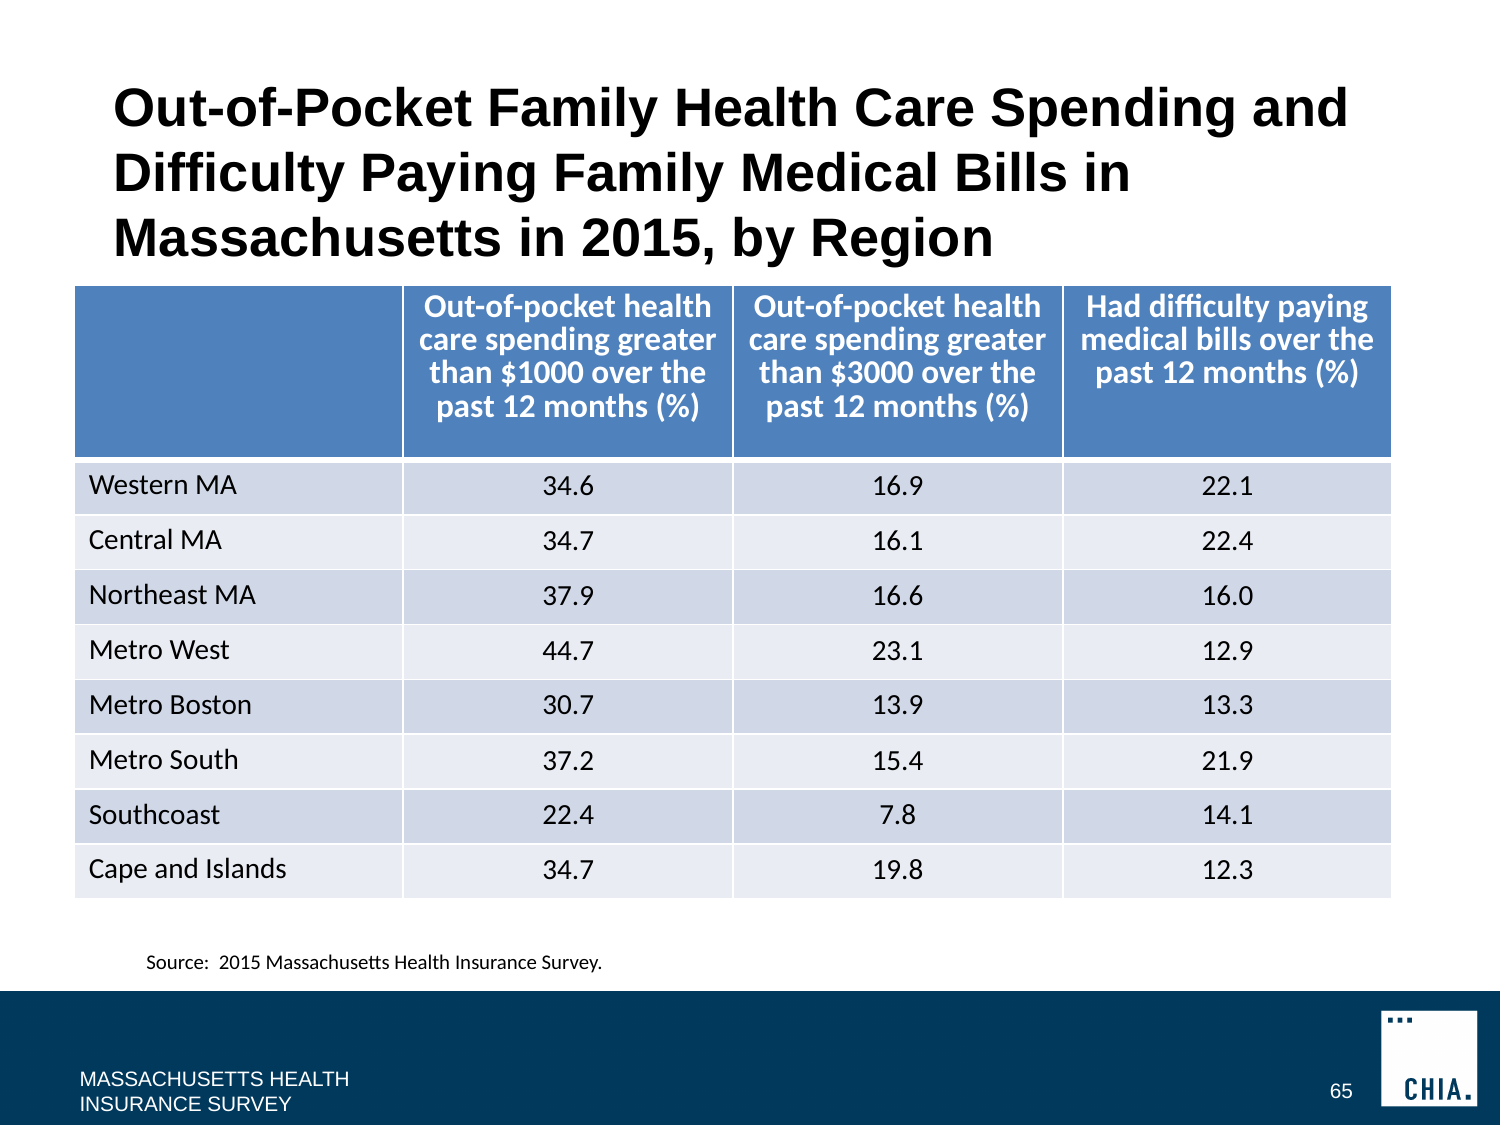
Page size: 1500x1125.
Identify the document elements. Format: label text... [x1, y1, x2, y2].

table_cell 16.0 [1064, 570, 1391, 624]
table_cell 22.4 [1064, 516, 1391, 569]
table_cell 44.7 [404, 625, 732, 679]
text_box Source: 2015 Massachusetts Health Insurance Survey. [131, 916, 1223, 1007]
slide_number 65 [1017, 1060, 1368, 1121]
table_cell 12.9 [1064, 625, 1391, 679]
table_cell Cape and Islands [75, 845, 402, 898]
picture [0, 991, 1500, 1125]
footer MASSACHUSETTS HEALTH INSURANCE SURVEY [64, 1060, 430, 1121]
table_cell Central MA [75, 516, 402, 569]
table_cell 16.1 [734, 516, 1062, 569]
table_cell 34.7 [404, 845, 732, 898]
table_cell 19.8 [734, 845, 1062, 898]
table_cell 16.6 [734, 570, 1062, 624]
table_cell 34.6 [404, 463, 732, 514]
table_cell 23.1 [734, 625, 1062, 679]
table_cell 21.9 [1064, 735, 1391, 788]
table_cell 13.9 [734, 680, 1062, 733]
table_cell 34.7 [404, 516, 732, 569]
table_cell 7.8 [734, 790, 1062, 843]
table_cell 37.2 [404, 735, 732, 788]
table_cell 37.9 [404, 570, 732, 624]
table_cell Metro South [75, 735, 402, 788]
table_cell Metro Boston [75, 680, 402, 733]
table_cell Southcoast [75, 790, 402, 843]
table_cell 12.3 [1064, 845, 1391, 898]
table_header Out-of-pocket health care spending greater than $1000 over the past 12 months (%) [404, 286, 732, 457]
table_cell 22.1 [1064, 463, 1391, 514]
table_header Out-of-pocket health care spending greater than $3000 over the past 12 months (%) [734, 286, 1062, 457]
table_cell 16.9 [734, 463, 1062, 514]
table_cell Western MA [75, 463, 402, 514]
text_box Out-of-Pocket Family Health Care Spending and Difficulty Paying Family Medical Bills in Massachusetts in 2015, by Region [98, 145, 1418, 251]
table_cell Metro West [75, 625, 402, 679]
table_cell 22.4 [404, 790, 732, 843]
table_cell 15.4 [734, 735, 1062, 788]
table_header Had difficulty paying medical bills over the past 12 months (%) [1064, 286, 1391, 457]
table_cell 30.7 [404, 680, 732, 733]
table_cell 13.3 [1064, 680, 1391, 733]
table_cell Northeast MA [75, 570, 402, 624]
table_header [75, 286, 402, 457]
table_cell 14.1 [1064, 790, 1391, 843]
